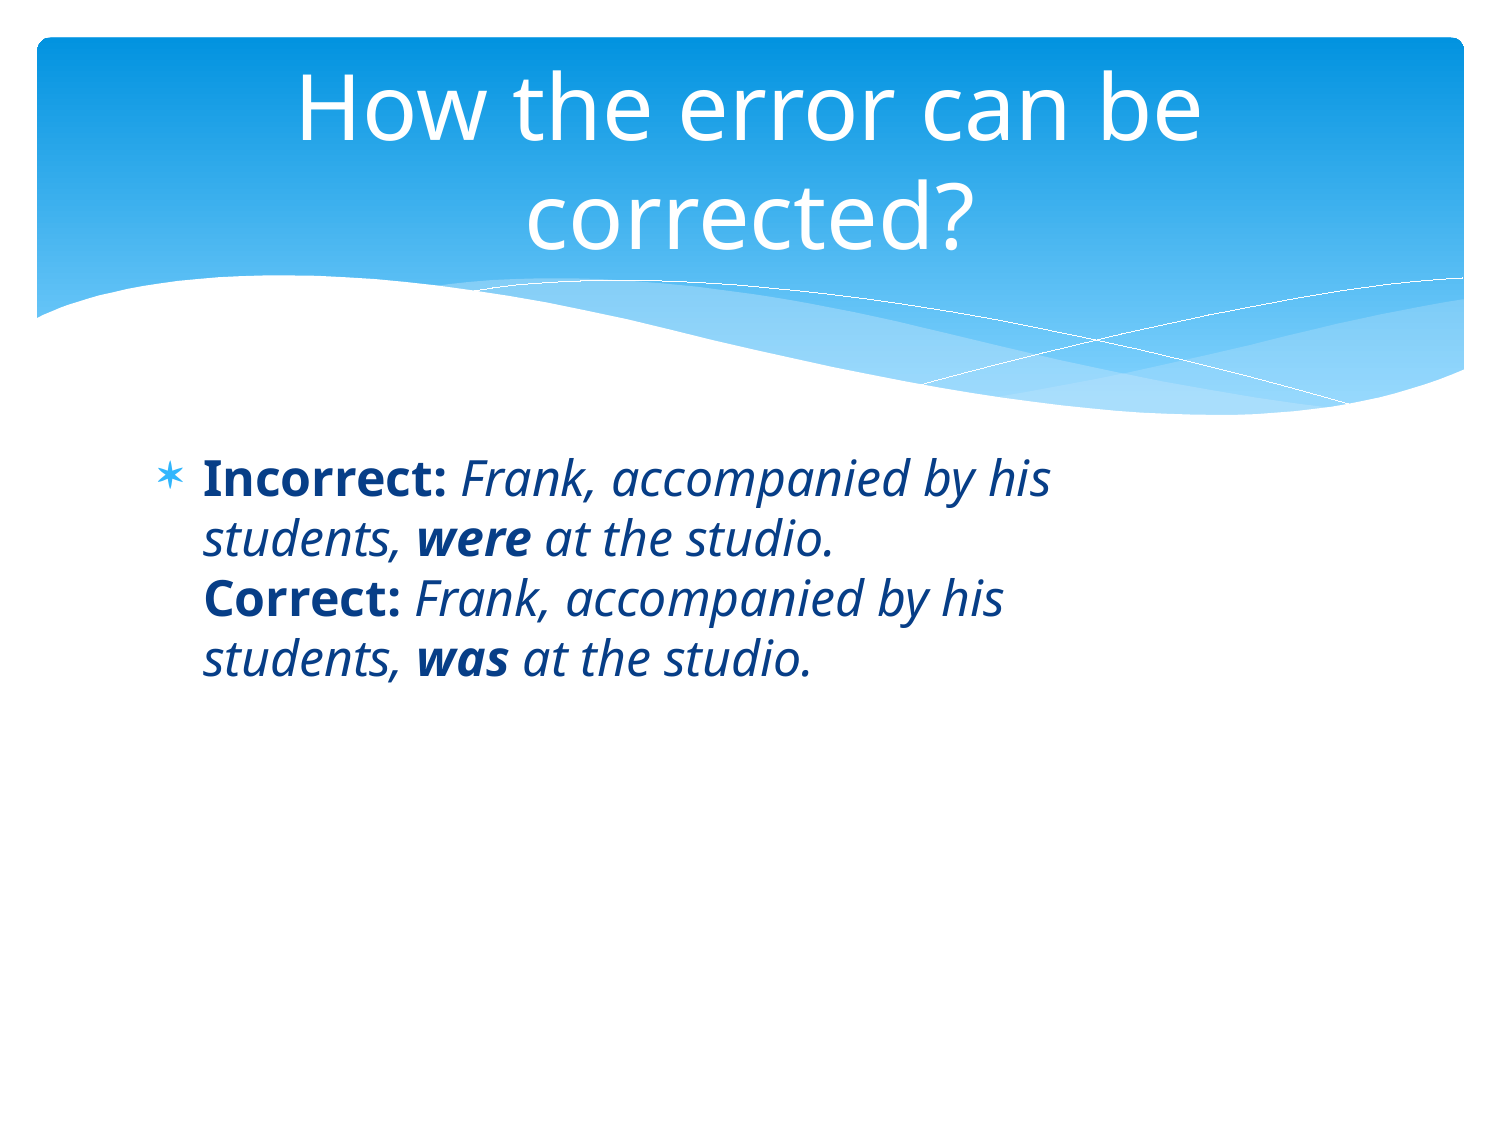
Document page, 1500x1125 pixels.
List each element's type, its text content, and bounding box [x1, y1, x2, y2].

list Incorrect: Frank, accompanied by his students, were at the studio. Correct: Frank, accompanied by his students, was at the studio. [143, 438, 1359, 1005]
title How the error can be corrected? [75, 55, 1425, 261]
